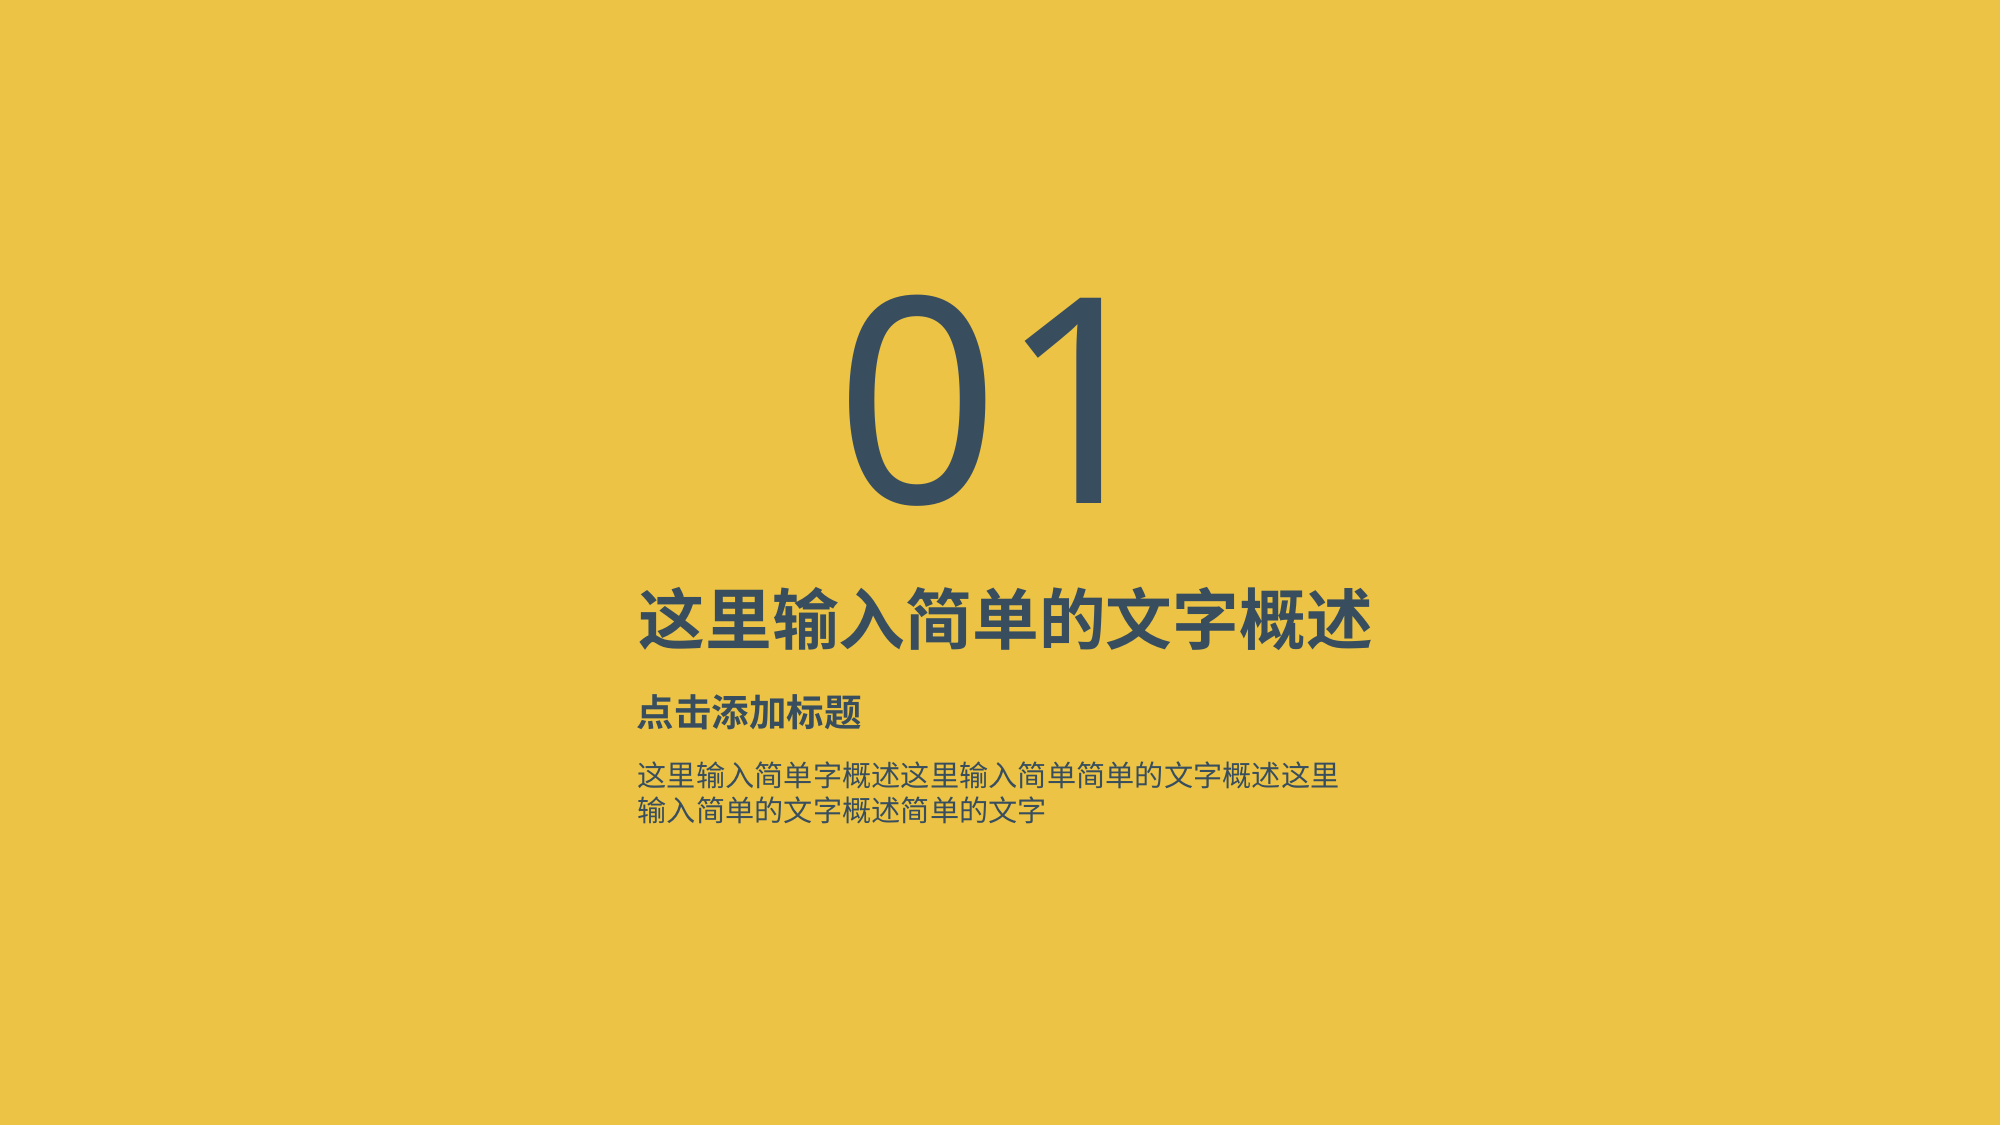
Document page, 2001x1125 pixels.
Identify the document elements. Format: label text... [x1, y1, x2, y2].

text_box 01 [819, 208, 1181, 569]
text_box 这里输入简单的文字概述 [623, 570, 1388, 666]
text_box 这里输入简单字概述这里输入简单简单的文字概述这里 输入简单的文字概述简单的文字 [622, 750, 1367, 835]
text_box 点击添加标题 [608, 658, 891, 742]
